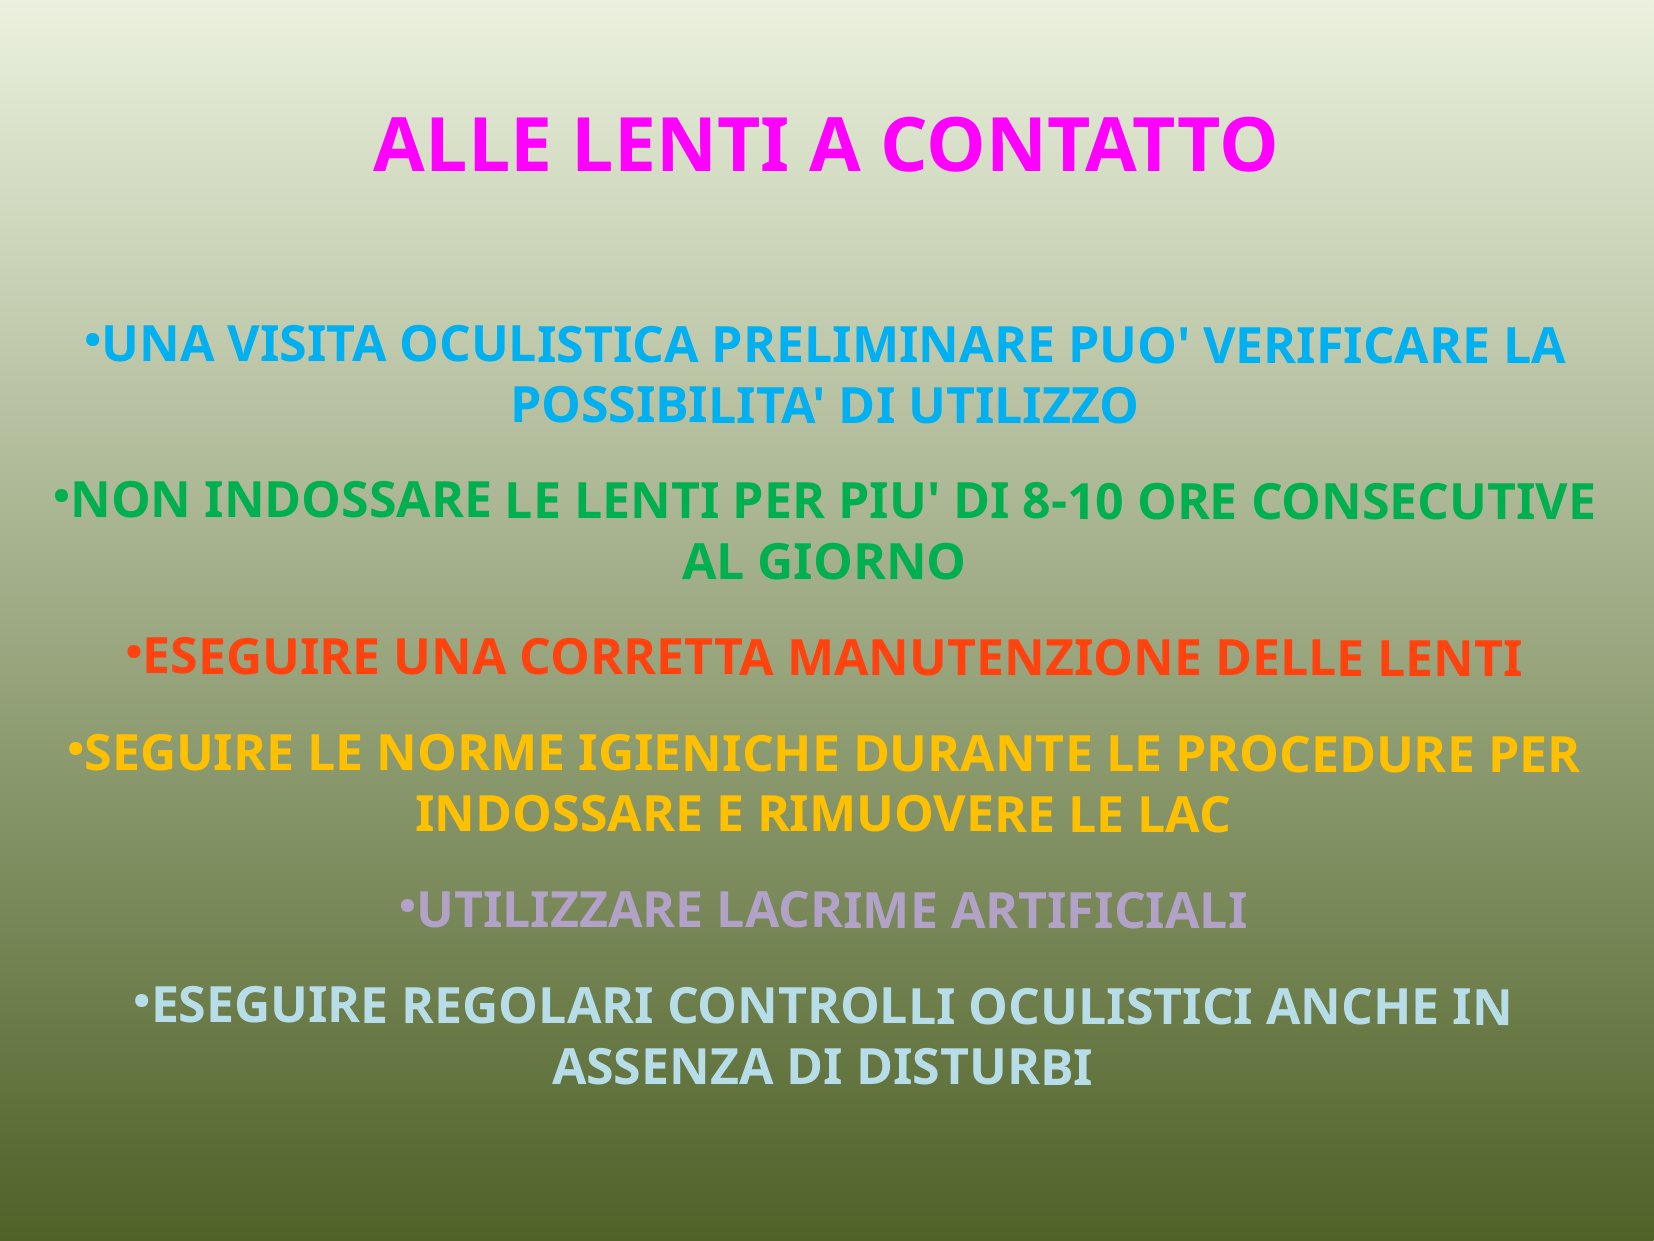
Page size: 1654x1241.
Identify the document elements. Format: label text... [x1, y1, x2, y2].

title ALLE LENTI A CONTATTO [82, 37, 1571, 219]
text_box UNA VISITA OCULISTICA PRELIMINARE PUO' VERIFICARE LA POSSIBILITA' DI UTILIZZO NON INDOSSARE LE LENTI PER PIU' DI 8-10 ORE CONSECUTIVE AL GIORNO ESEGUIRE UNA CORRETTA MANUTENZIONE DELLE LENTI SEGUIRE LE NORME IGIENICHE DURANTE LE PROCEDURE PER INDOSSARE E RIMUOVERE LE LAC UTILIZZARE LACRIME ARTIFICIALI ESEGUIRE REGOLARI CONTROLLI OCULISTICI ANCHE IN ASSENZA DI DISTURBI [41, 214, 1607, 1098]
